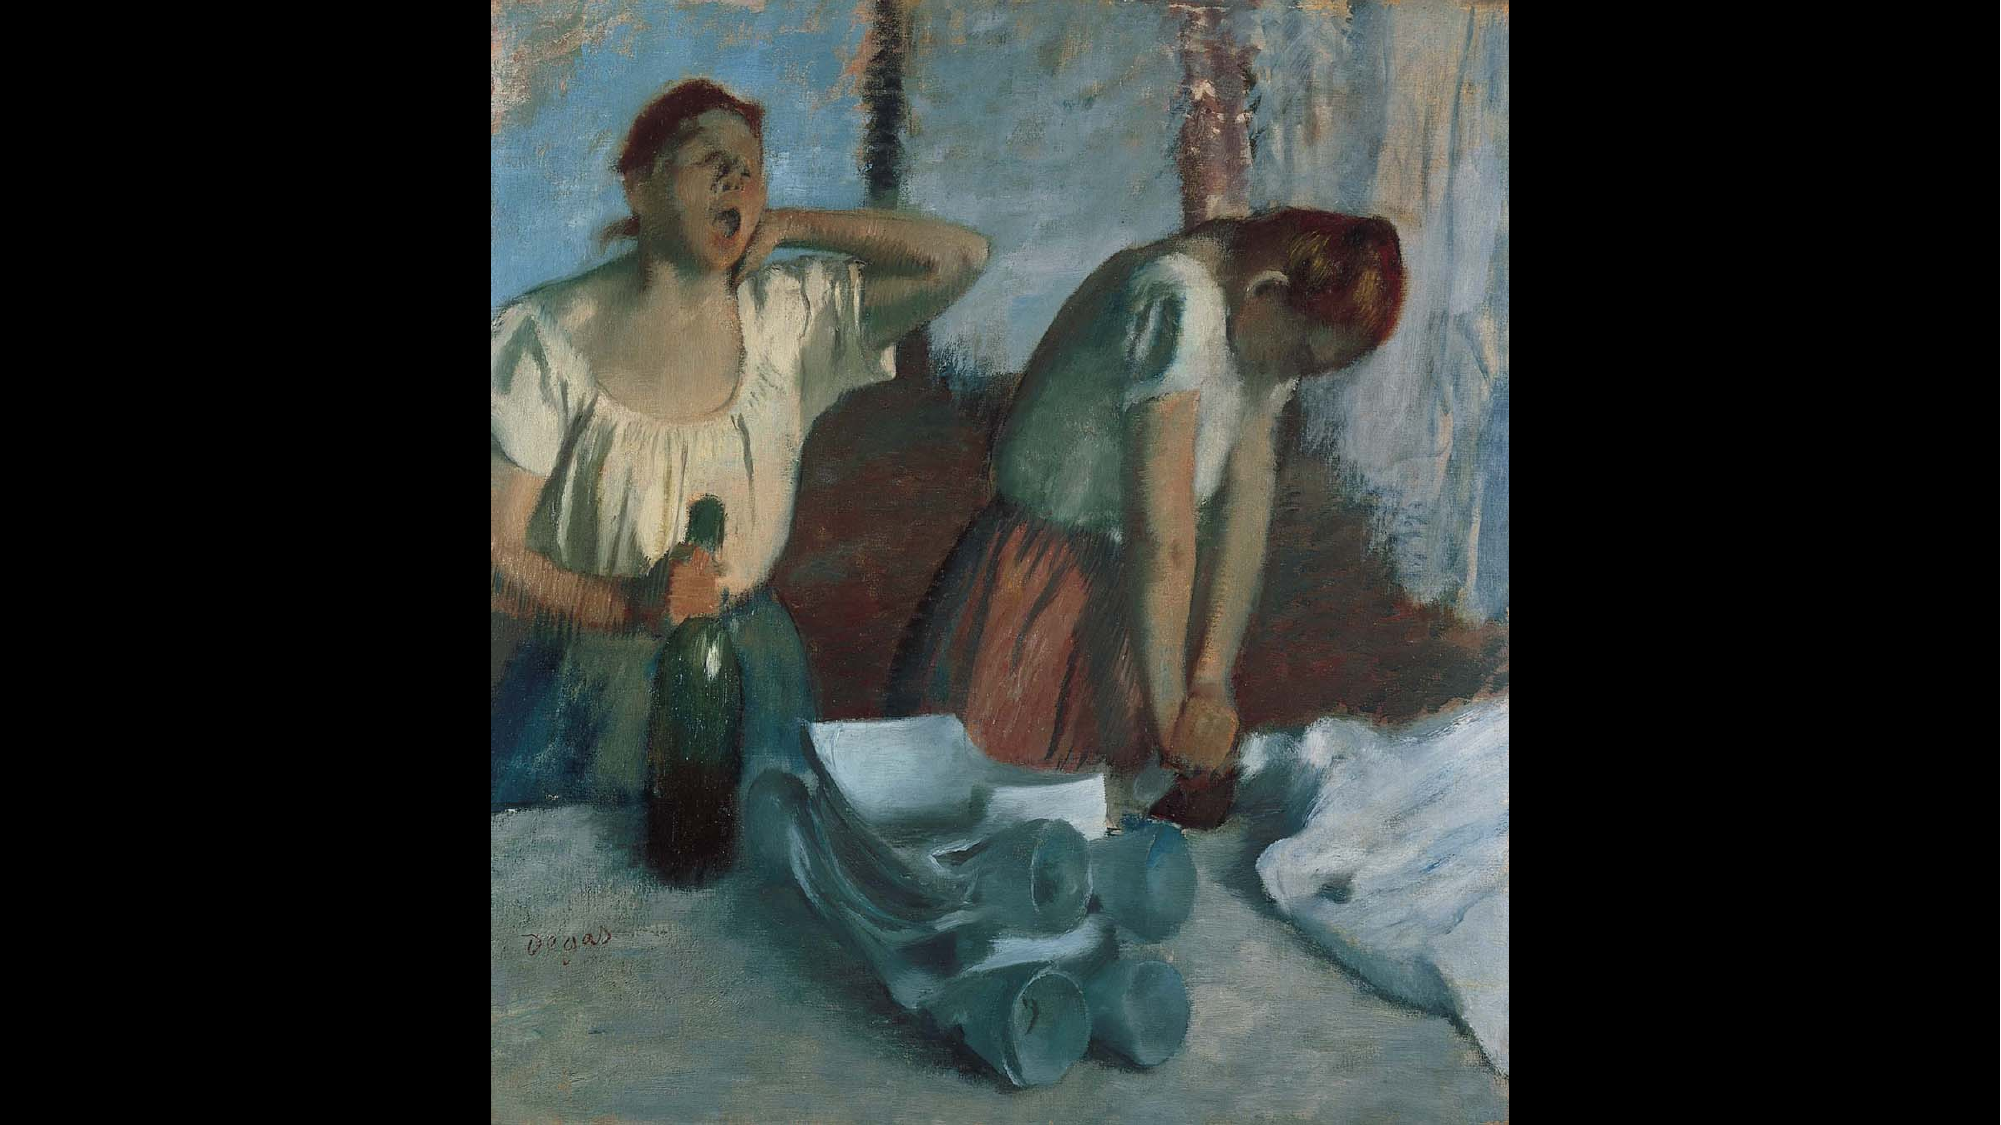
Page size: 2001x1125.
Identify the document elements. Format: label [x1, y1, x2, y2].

picture [491, 0, 1509, 1125]
